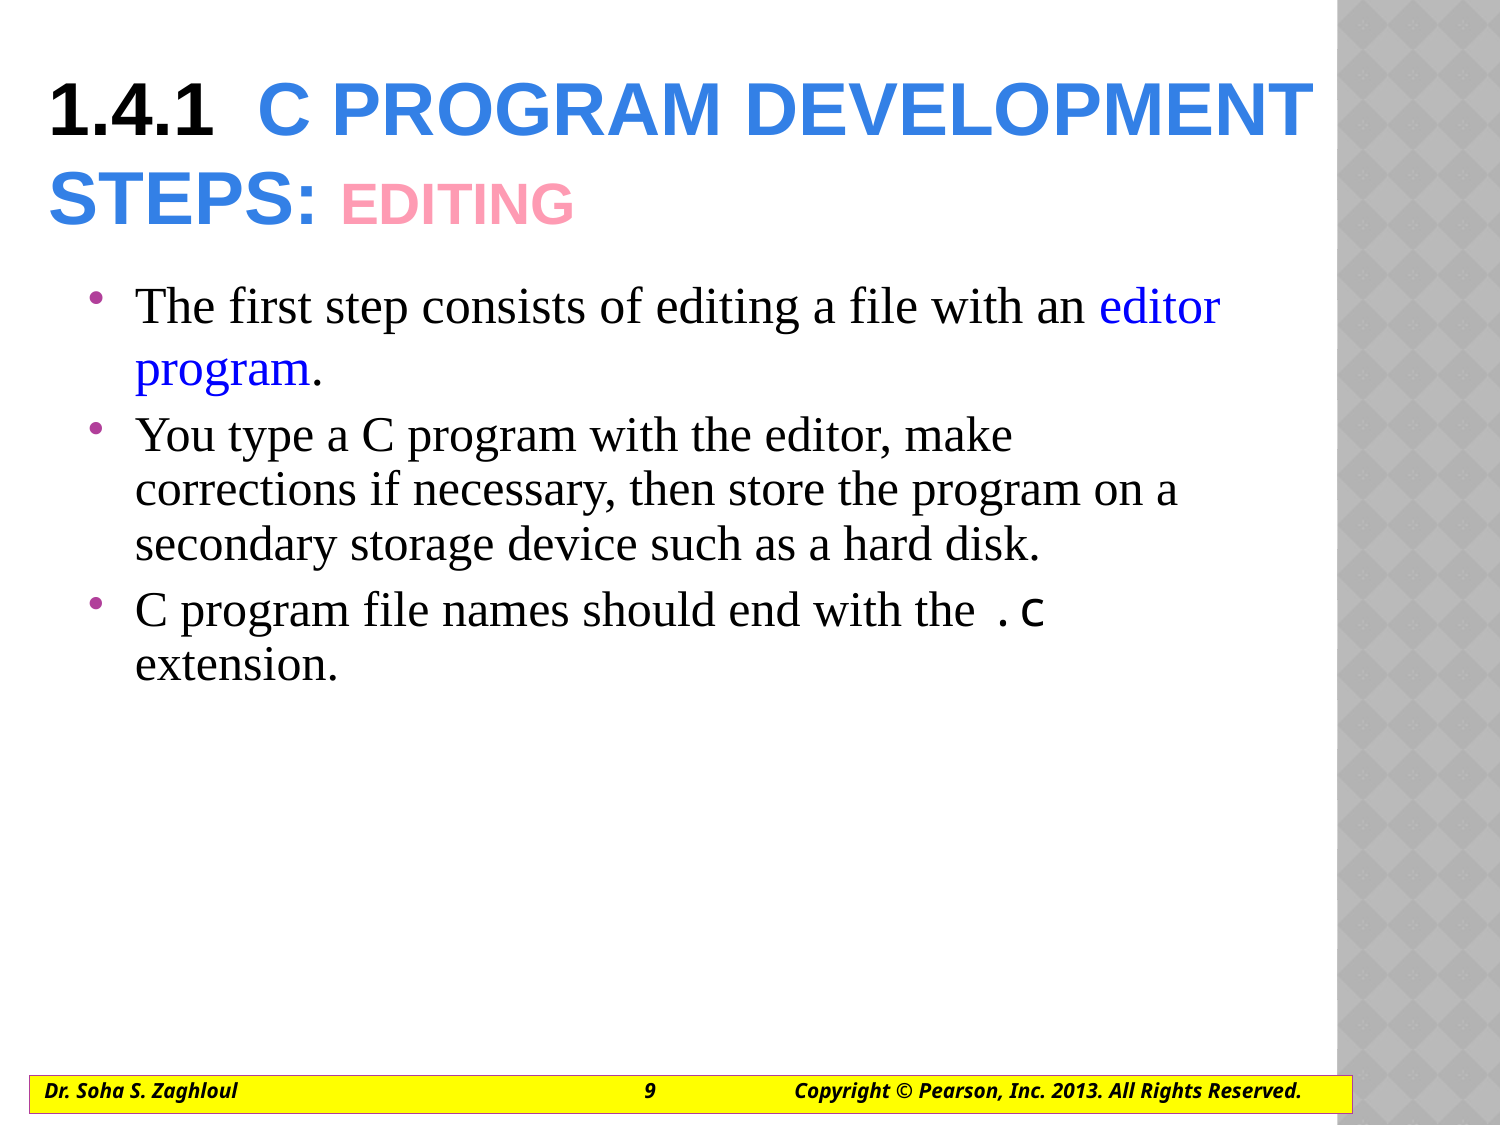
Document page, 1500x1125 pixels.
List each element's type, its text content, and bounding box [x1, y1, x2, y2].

text_box Dr. Soha S. Zaghloul 9 Copyright © Pearson, Inc. 2013. All Rights Reserved. [29, 1075, 1353, 1114]
title 1.4.1 C program development steps: Editing [41, 52, 1388, 240]
list The first step consists of editing a file with an editor program. You type a C program with the editor, make corrections if necessary, then store the program on a secondary storage device such as a hard disk. C program file names should end with the .c extension. [75, 264, 1263, 1059]
